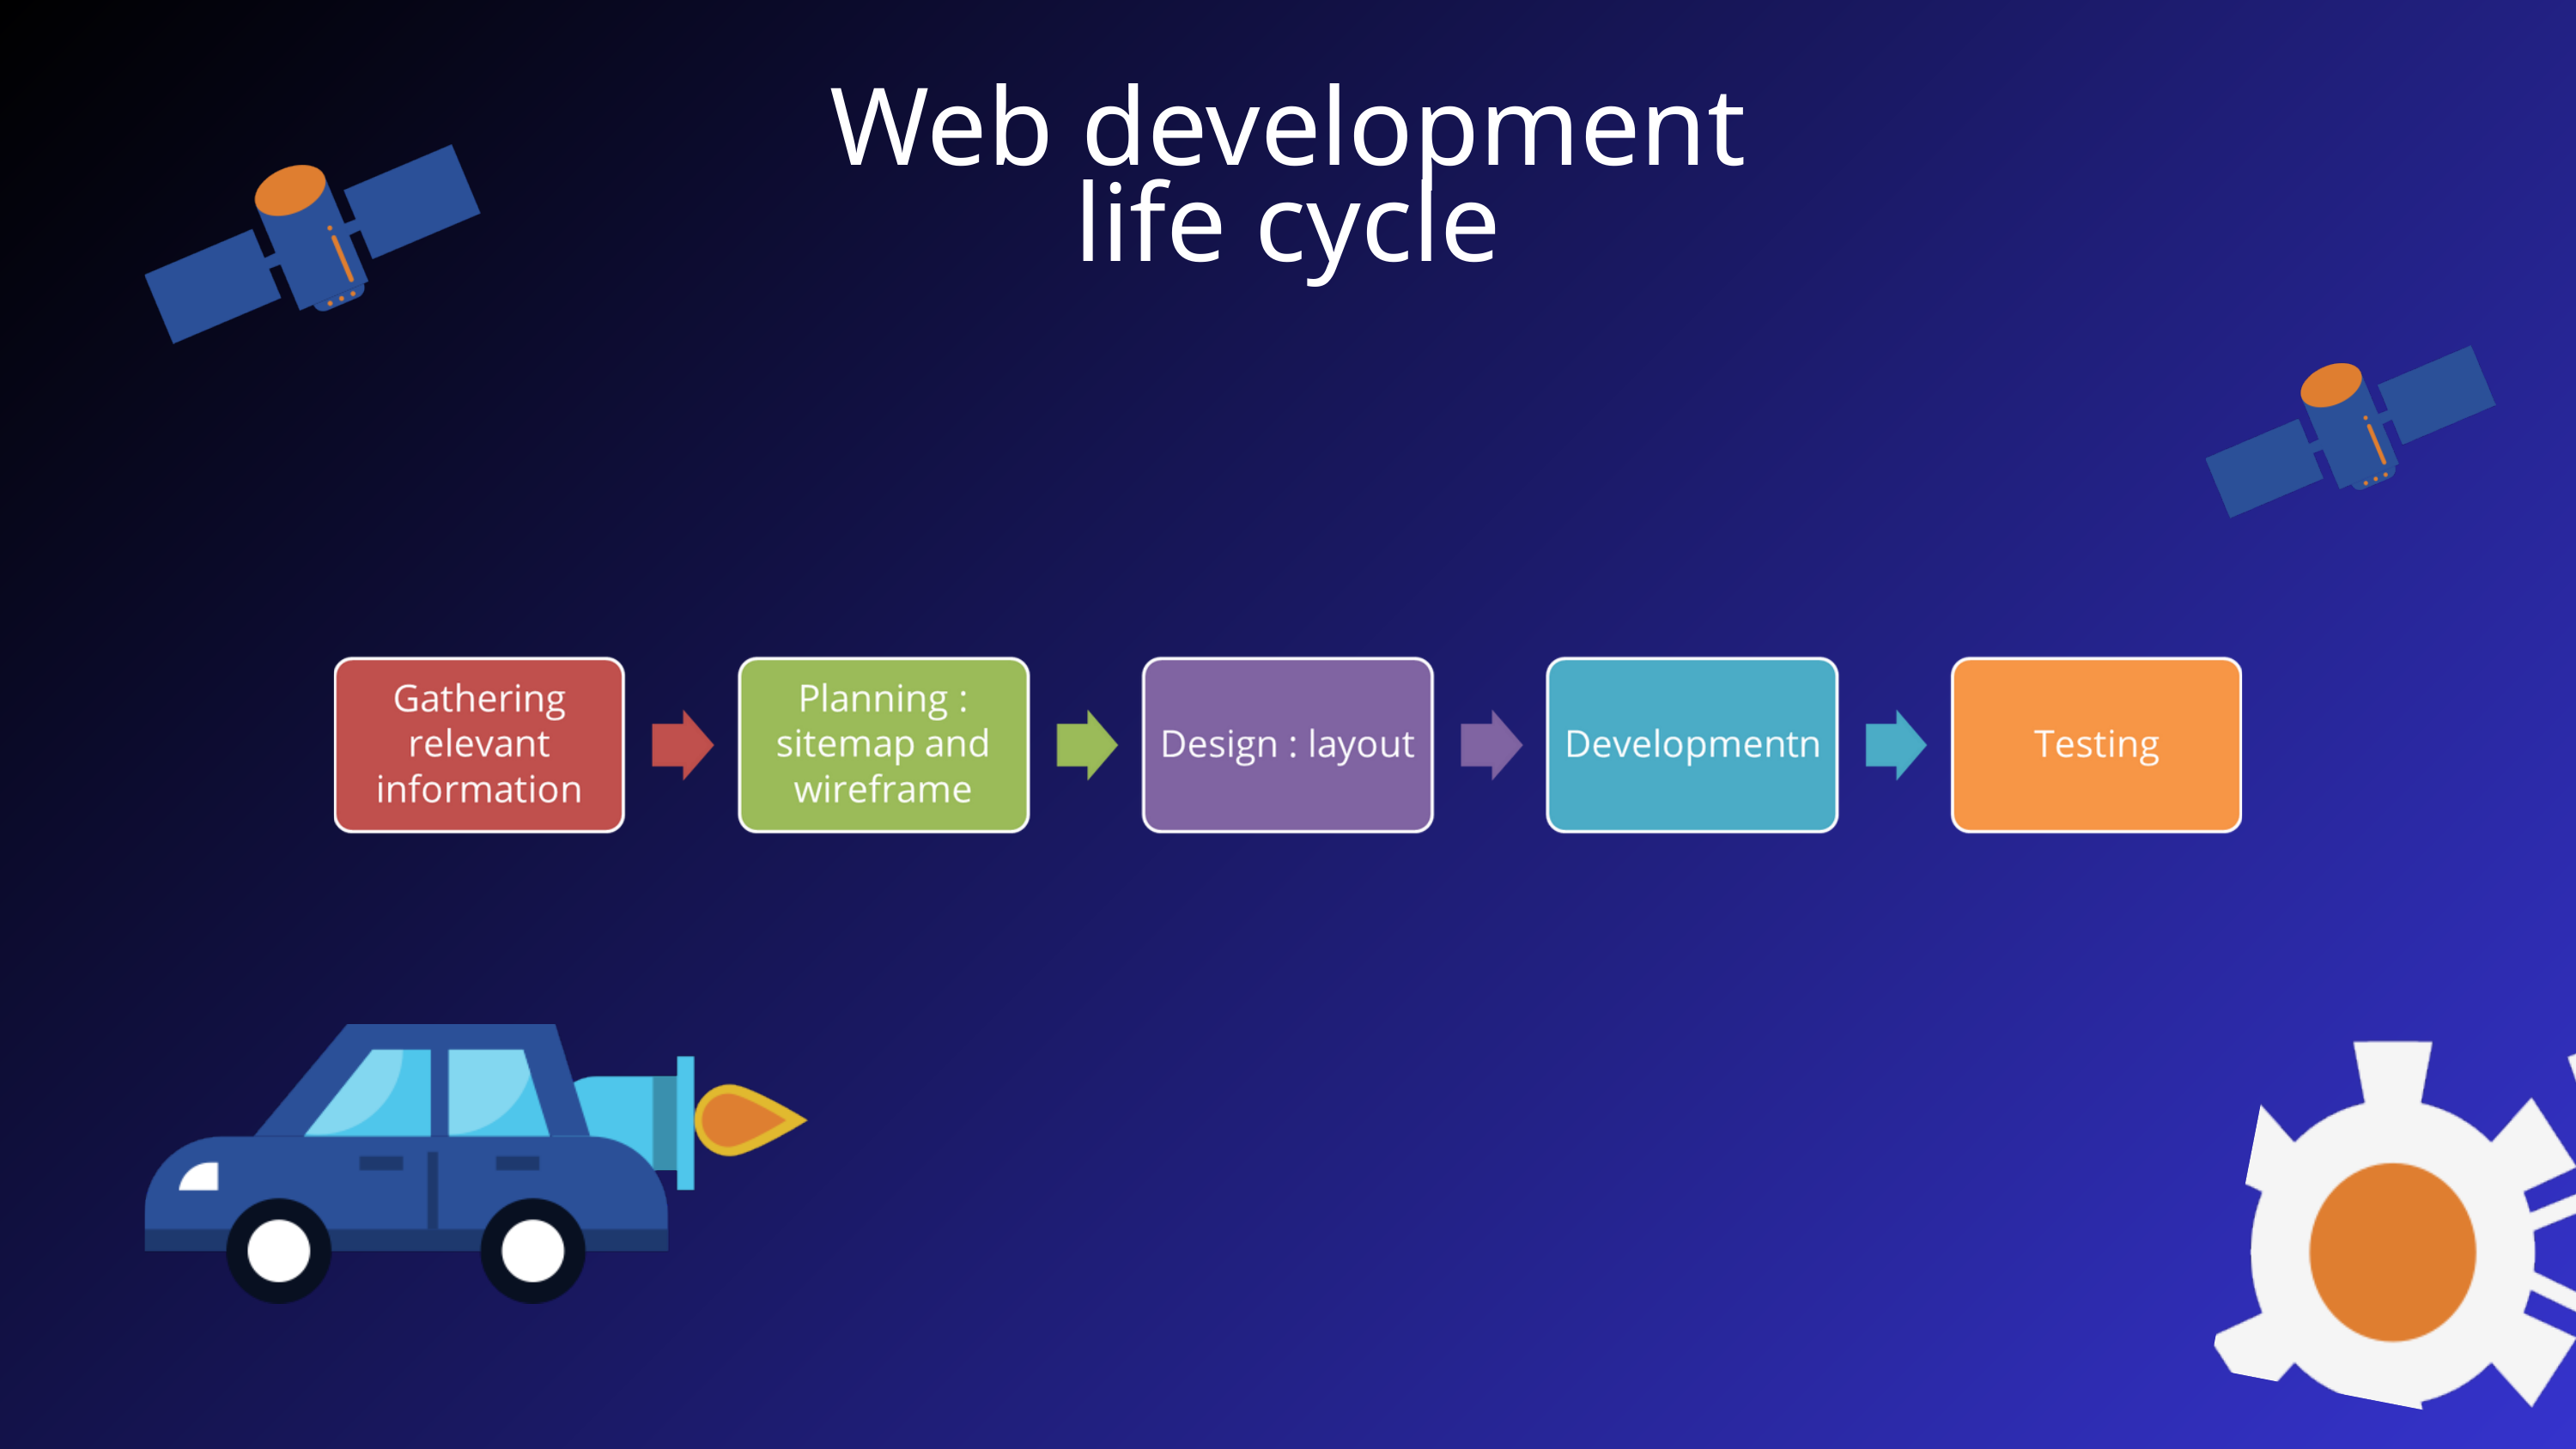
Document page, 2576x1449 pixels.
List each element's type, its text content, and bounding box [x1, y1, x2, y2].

text_box Web development life cycle [743, 89, 1833, 283]
text_box [144, 144, 481, 344]
text_box [333, 244, 2243, 1246]
text_box [144, 1024, 810, 1304]
text_box [2243, 345, 2496, 518]
text_box [2209, 967, 2576, 1440]
